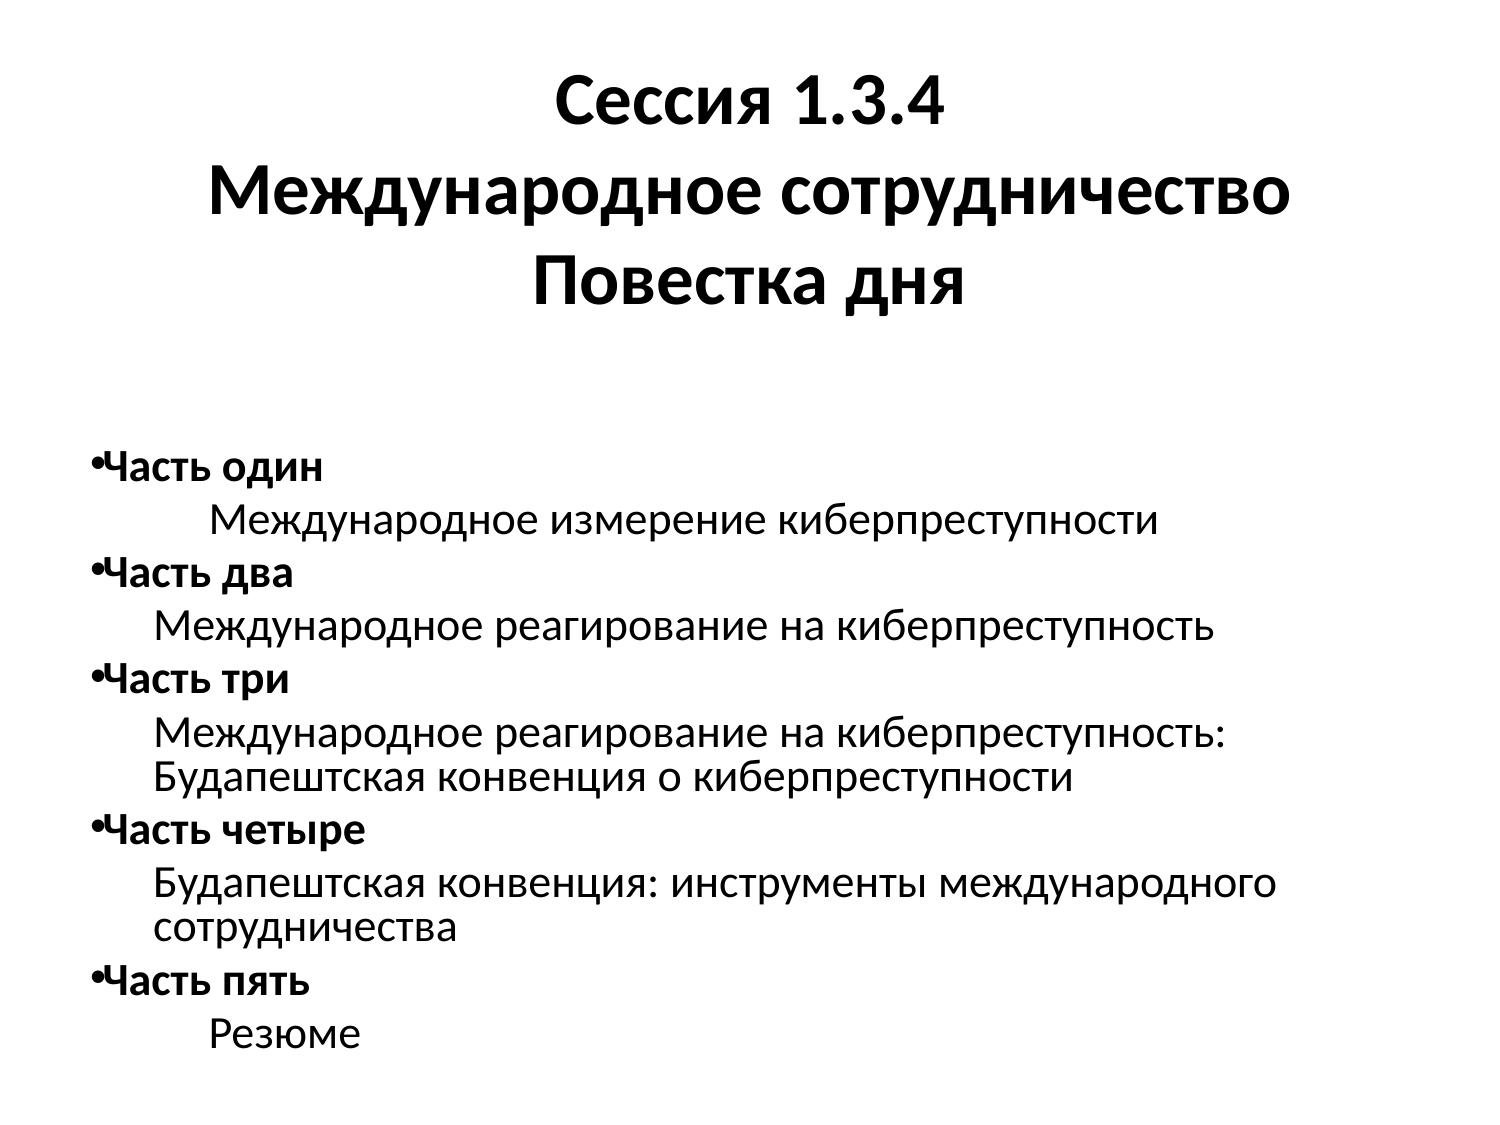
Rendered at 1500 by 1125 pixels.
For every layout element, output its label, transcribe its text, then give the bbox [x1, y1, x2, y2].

list Часть один Международное измерение киберпреступности Часть два Международное реагирование на киберпреступность Часть три Международное реагирование на киберпреступность: Будапештская конвенция о киберпреступности Часть четыре Будапештская конвенция: инструменты международного сотрудничества Часть пять Резюме [75, 373, 1472, 1070]
title Сессия 1.3.4 Международное сотрудничество Повестка дня [75, 45, 1425, 324]
